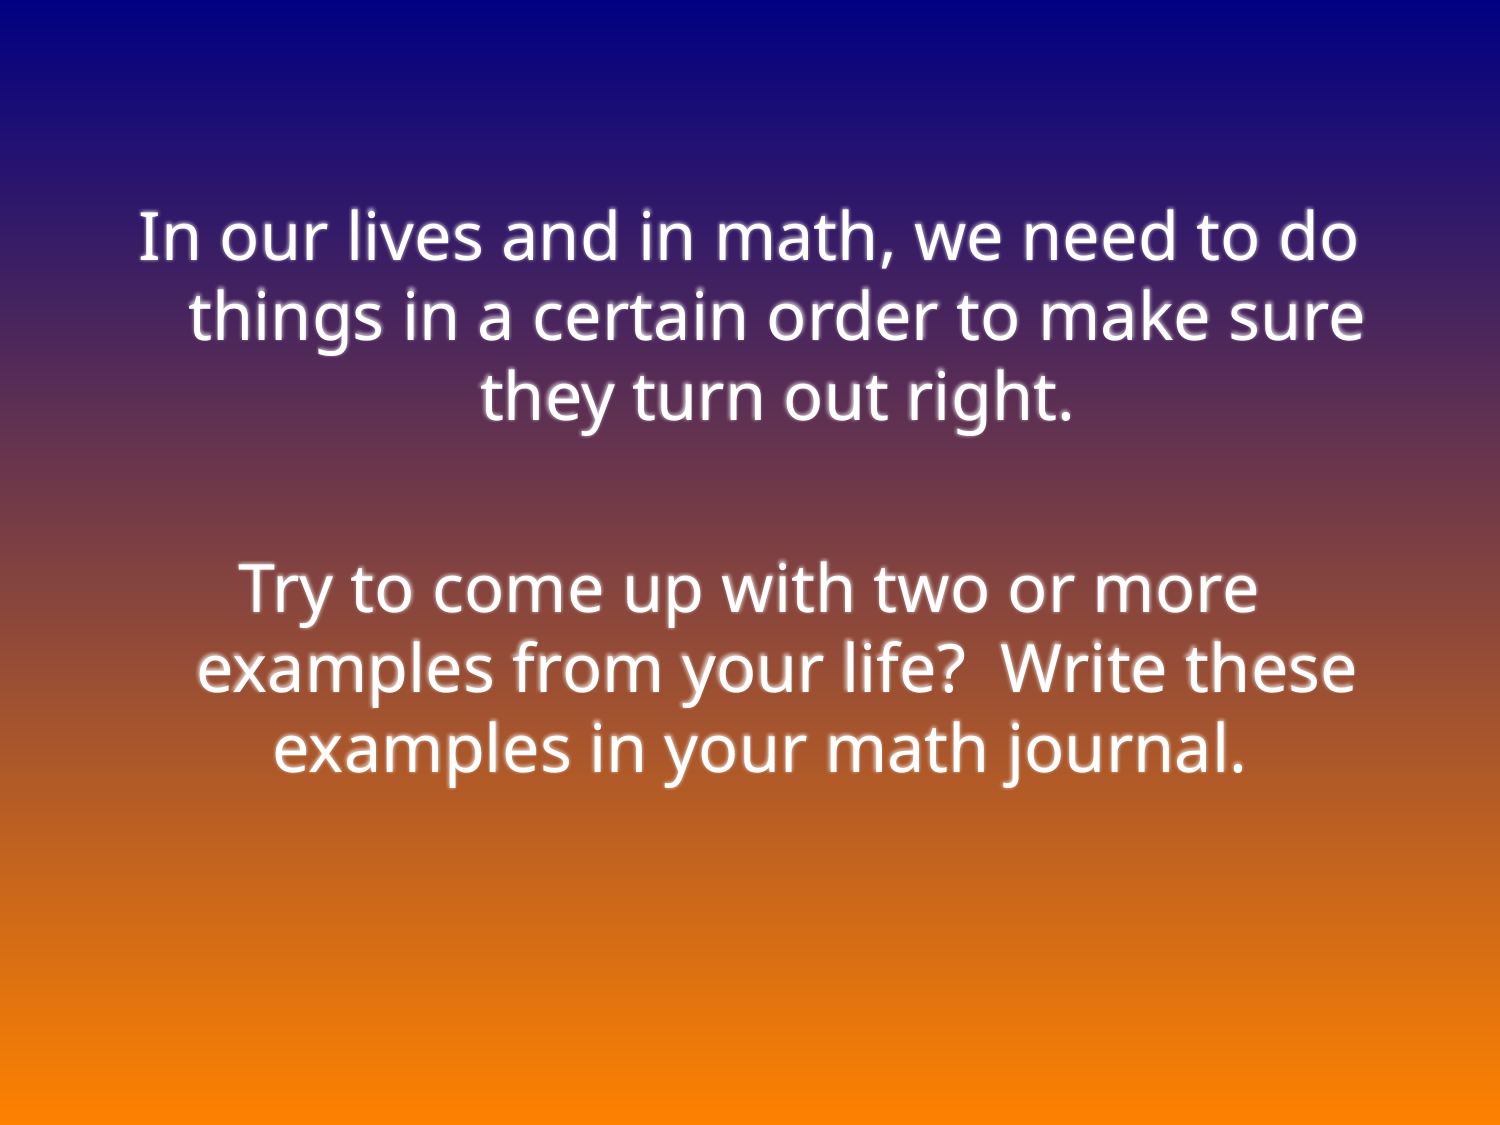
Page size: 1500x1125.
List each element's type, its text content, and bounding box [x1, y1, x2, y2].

text_box In our lives and in math, we need to do things in a certain order to make sure they turn out right. Try to come up with two or more examples from your life? Write these examples in your math journal. [112, 193, 1388, 1125]
